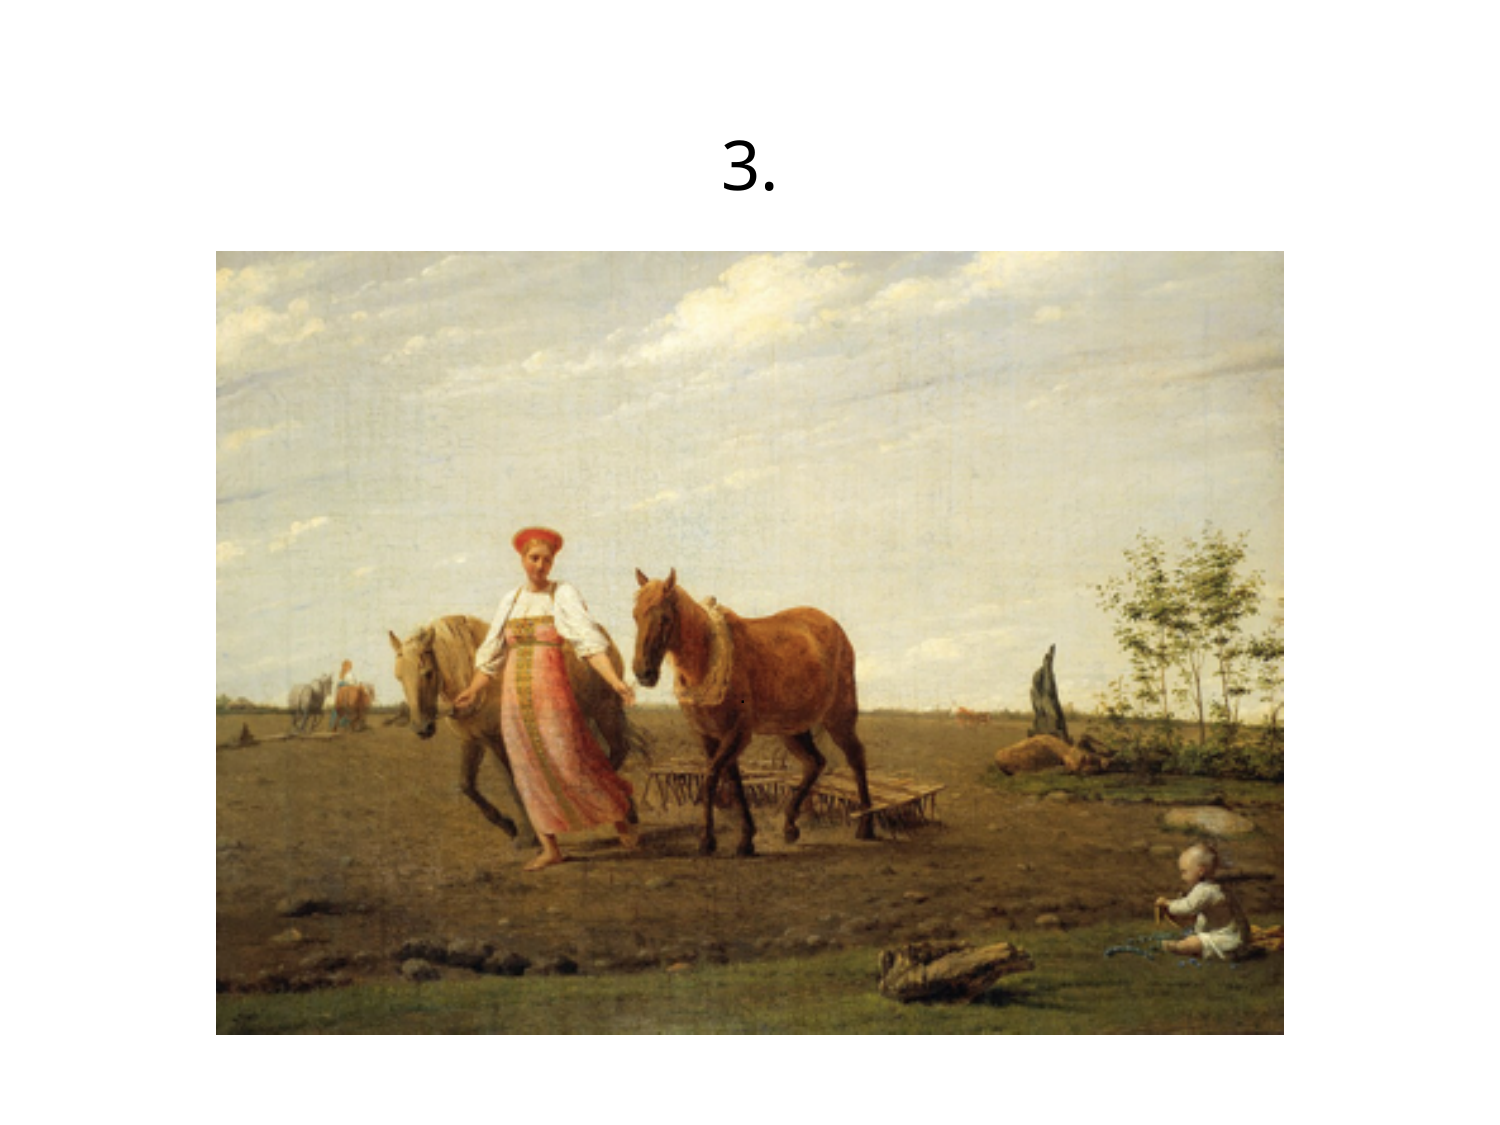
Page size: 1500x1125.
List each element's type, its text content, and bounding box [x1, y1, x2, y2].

picture [215, 251, 1285, 1035]
title 3. [103, 59, 1397, 278]
